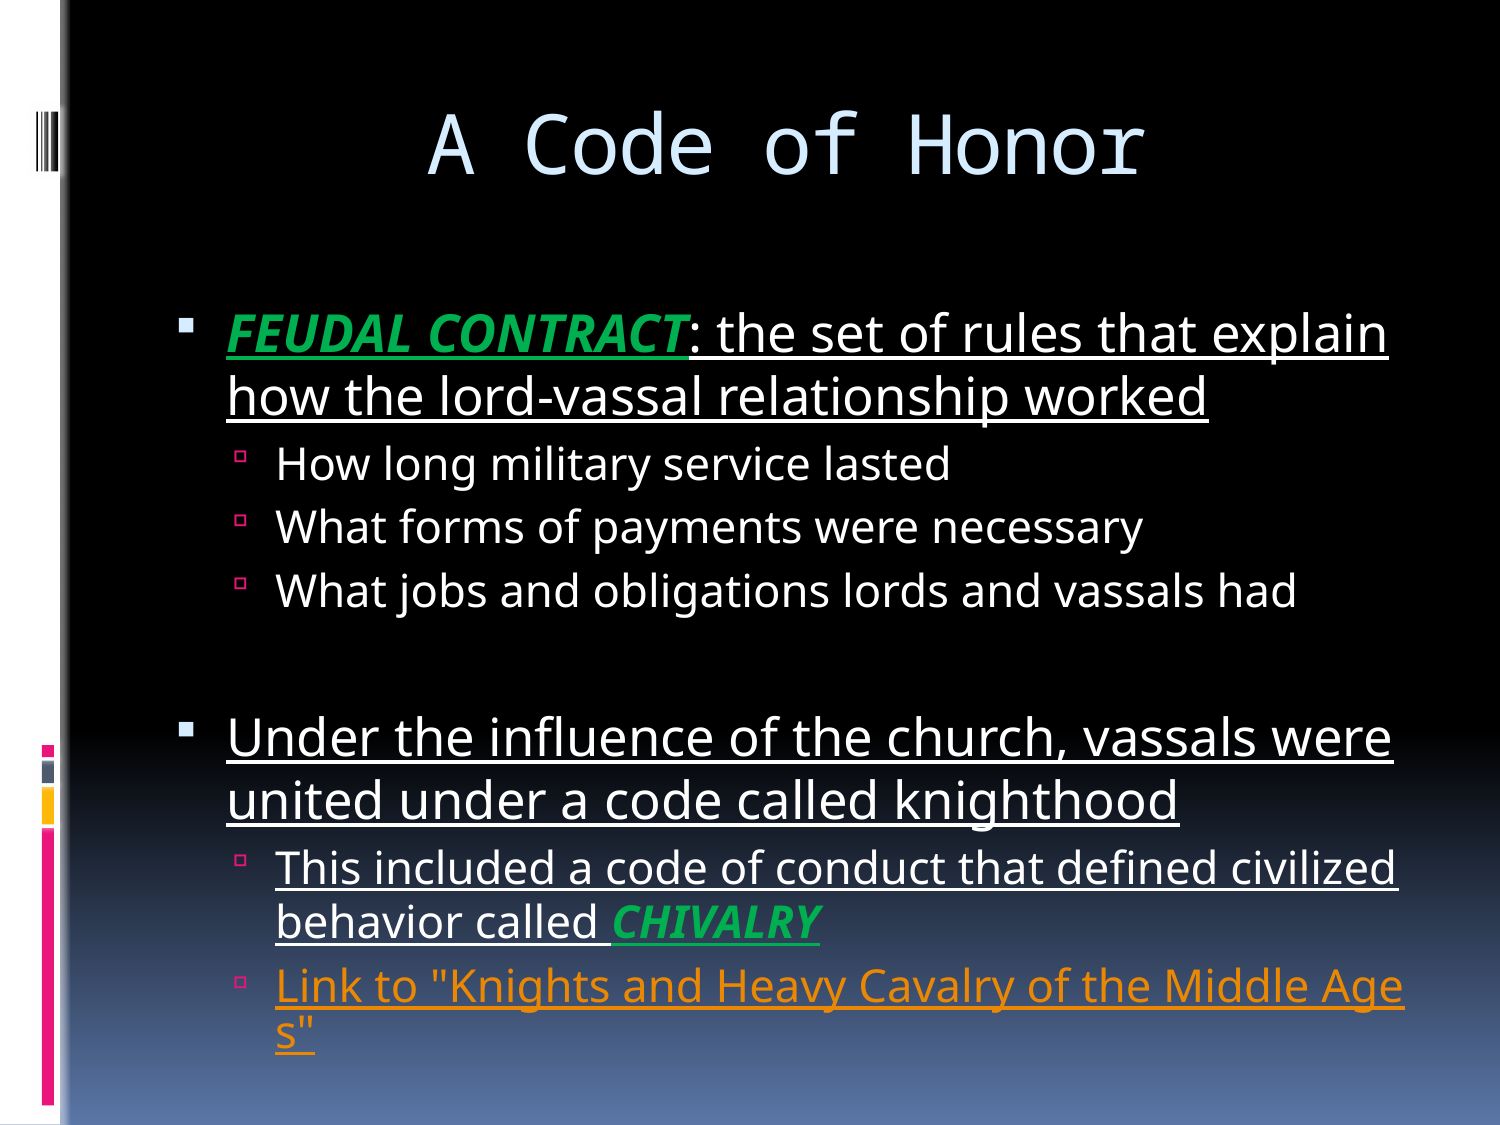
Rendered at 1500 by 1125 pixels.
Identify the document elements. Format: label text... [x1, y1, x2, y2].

title A Code of Honor [150, 83, 1425, 234]
list FEUDAL CONTRACT: the set of rules that explain how the lord-vassal relationship worked How long military service lasted What forms of payments were necessary What jobs and obligations lords and vassals had Under the influence of the church, vassals were united under a code called knighthood This included a code of conduct that defined civilized behavior called CHIVALRY Link to "Knights and Heavy Cavalry of the Middle Ages" [150, 292, 1425, 1043]
